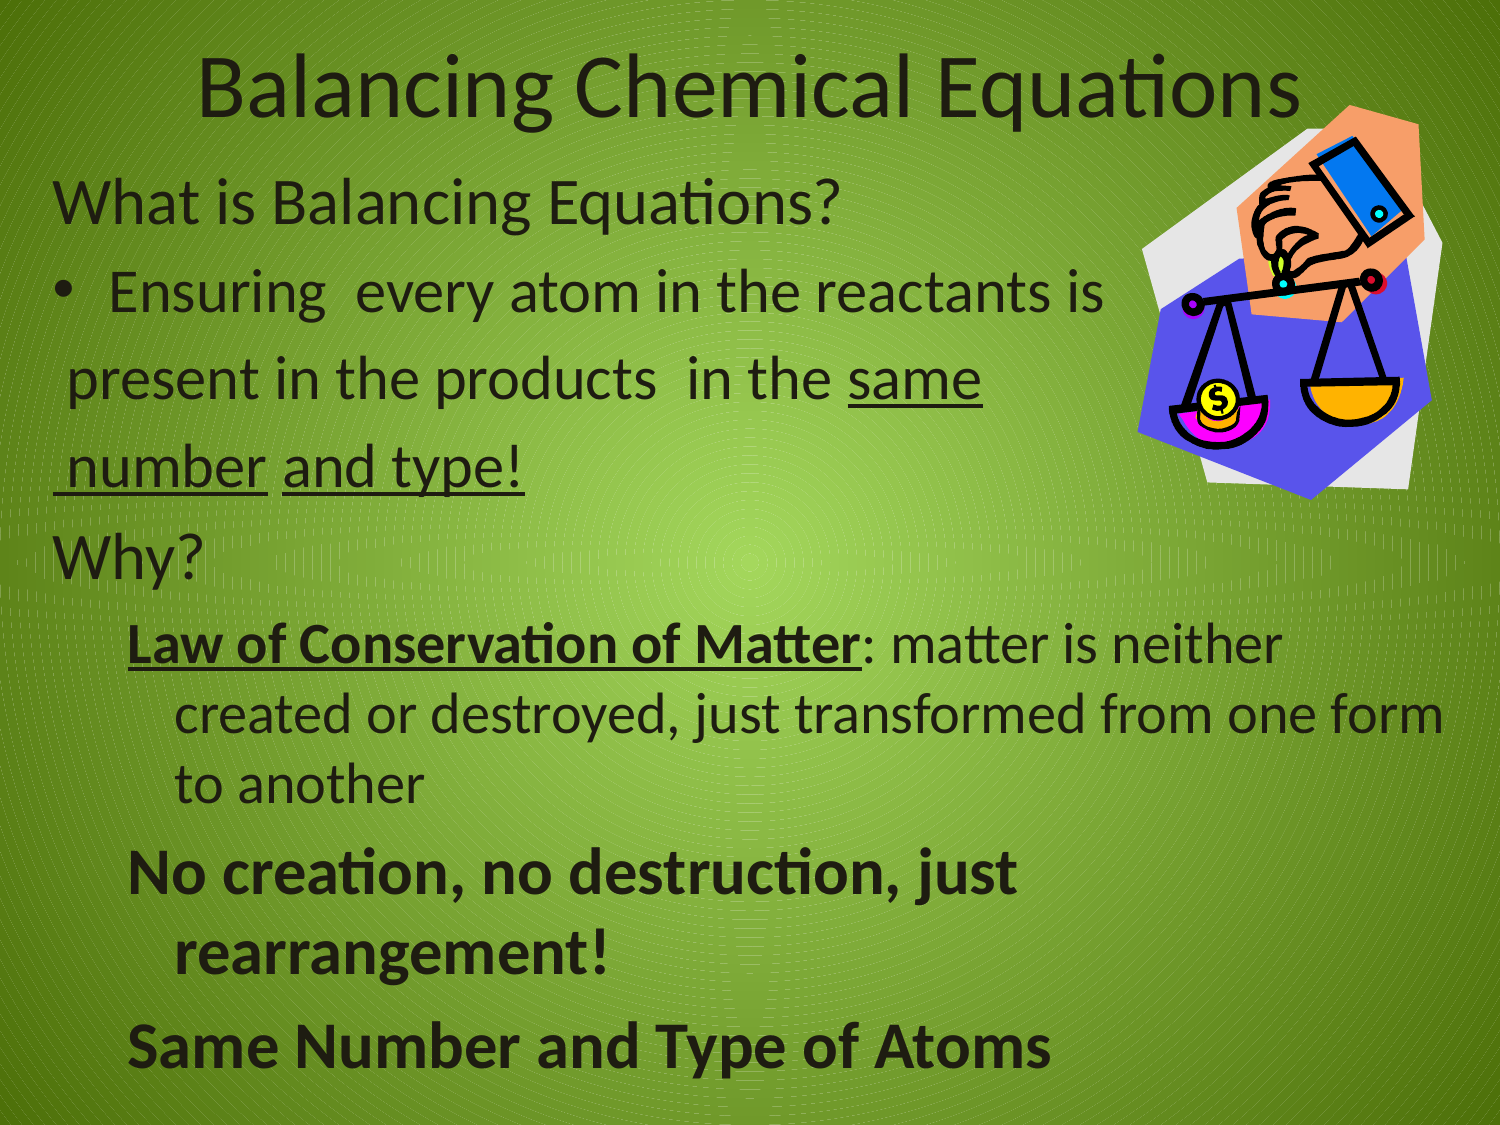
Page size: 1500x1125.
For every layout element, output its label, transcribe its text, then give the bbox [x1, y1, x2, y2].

title Balancing Chemical Equations [75, 0, 1425, 149]
picture [1137, 99, 1448, 506]
list What is Balancing Equations? Ensuring every atom in the reactants is present in the products in the same number and type! Why? Law of Conservation of Matter: matter is neither created or destroyed, just transformed from one form to another No creation, no destruction, just rearrangement! Same Number and Type of Atoms [37, 149, 1475, 1100]
